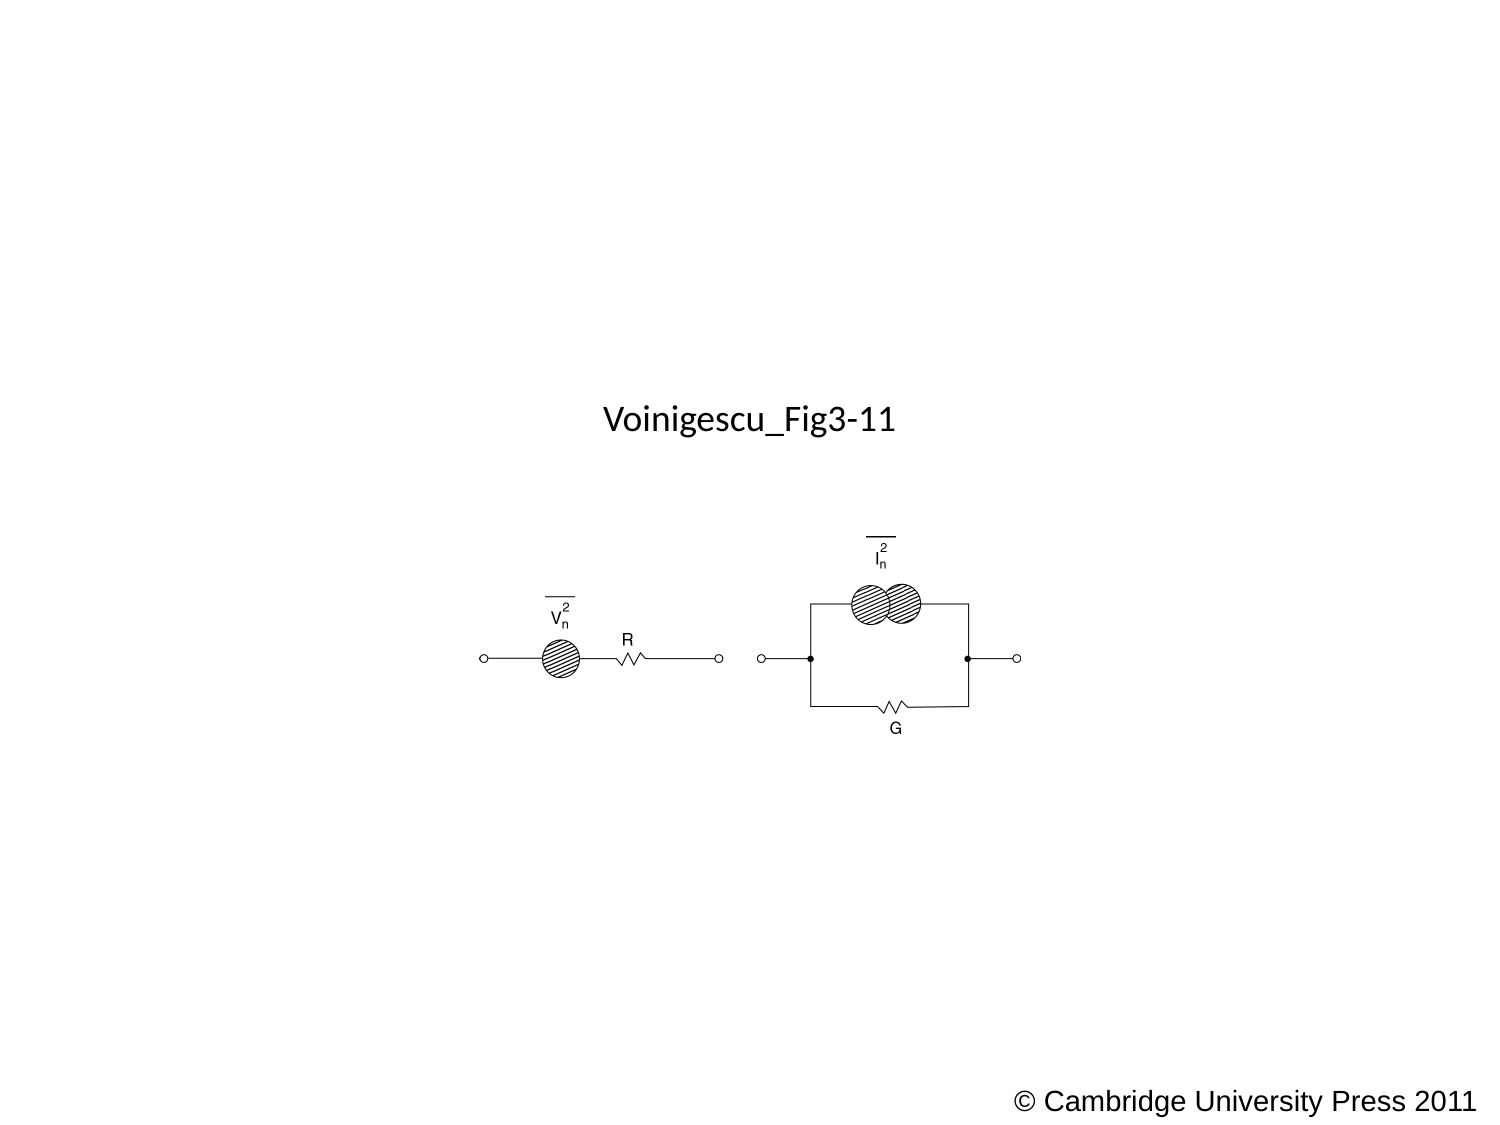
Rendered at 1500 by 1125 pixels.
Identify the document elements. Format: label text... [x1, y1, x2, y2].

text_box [479, 386, 1021, 739]
text_box © Cambridge University Press 2011 [907, 1074, 1493, 1125]
